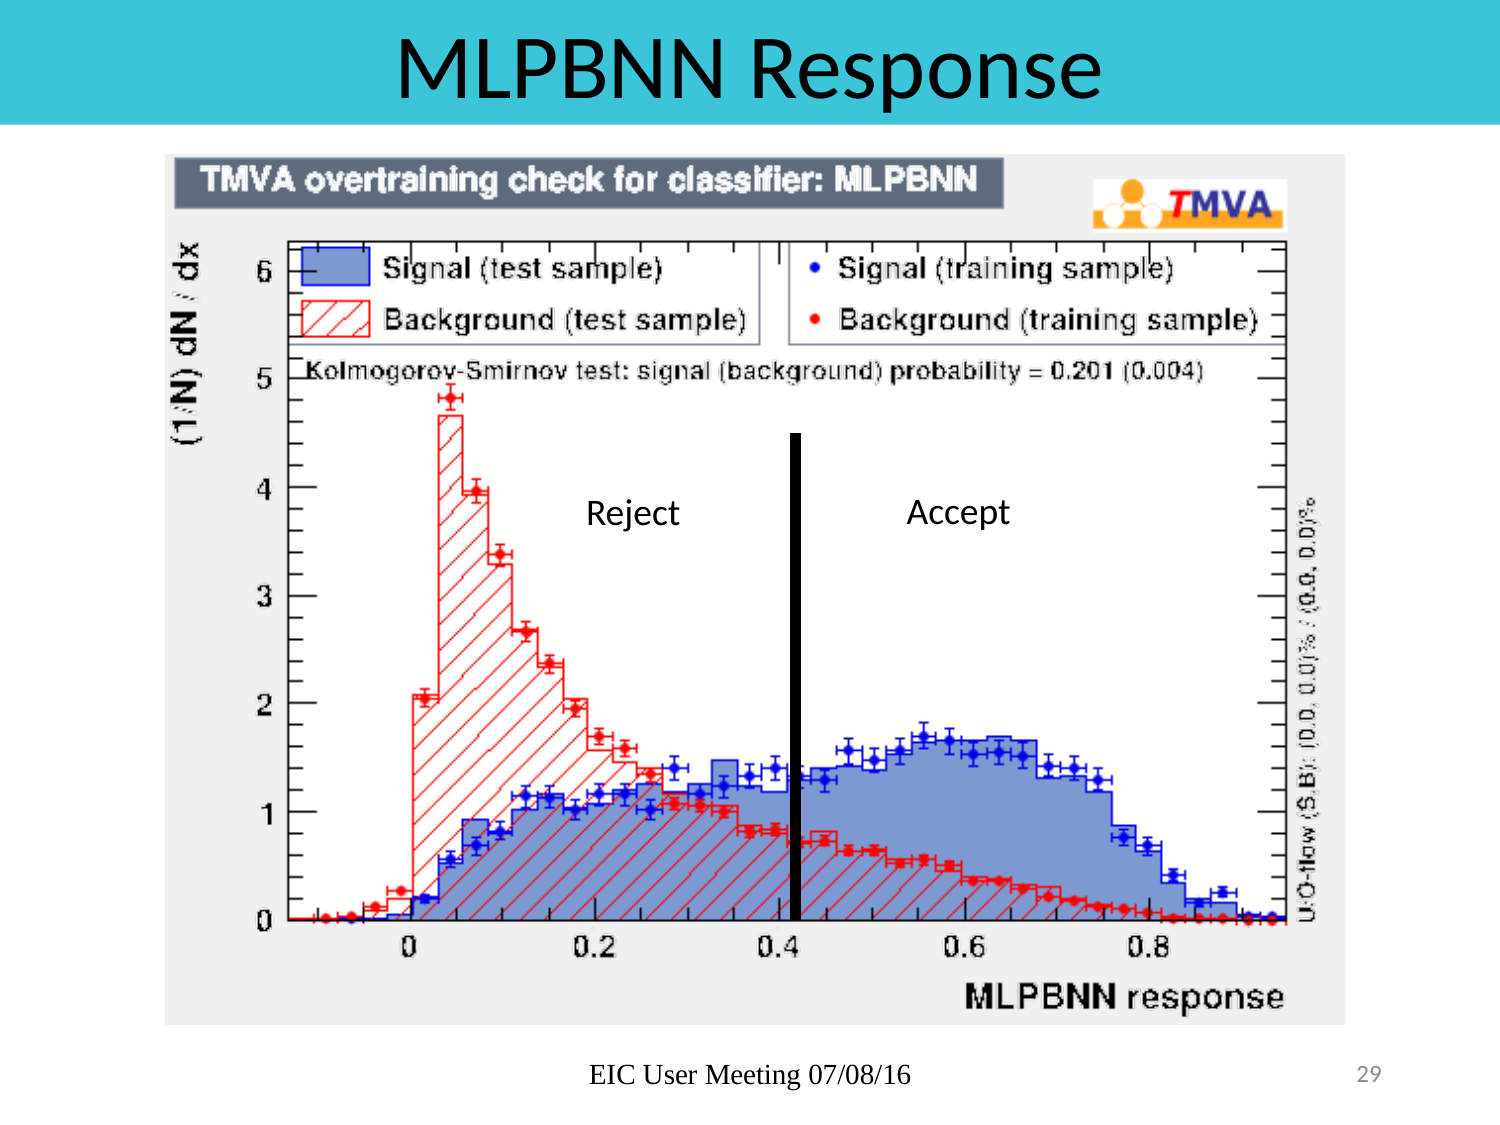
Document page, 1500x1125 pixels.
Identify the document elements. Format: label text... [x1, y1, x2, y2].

slide_number 29 [1059, 1042, 1397, 1103]
footer EIC User Meeting 07/08/16 [496, 1042, 1004, 1103]
picture [165, 154, 1345, 1025]
text_box MLPBNN Response [0, 0, 1500, 125]
